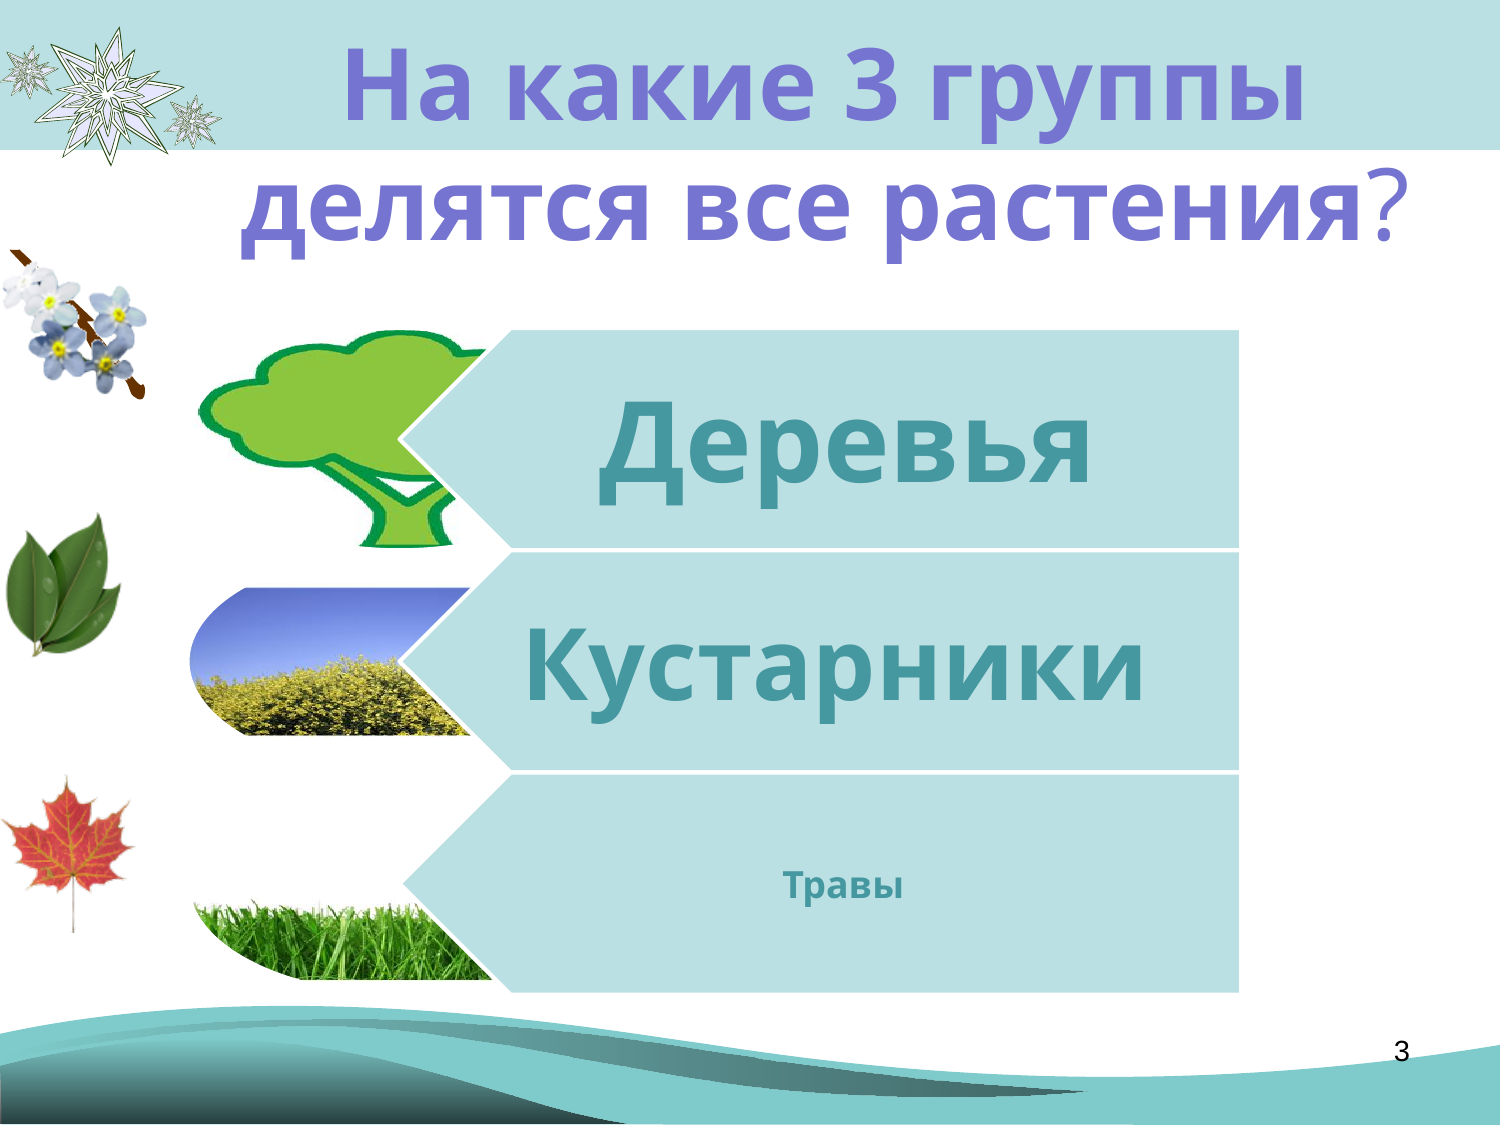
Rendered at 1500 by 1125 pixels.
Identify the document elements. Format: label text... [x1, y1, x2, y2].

picture [0, 774, 136, 933]
slide_number 3 [1074, 1024, 1426, 1103]
title На какие 3 группы делятся все растения? [149, 0, 1500, 282]
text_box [187, 327, 1454, 995]
picture [0, 260, 150, 396]
picture [0, 512, 150, 663]
